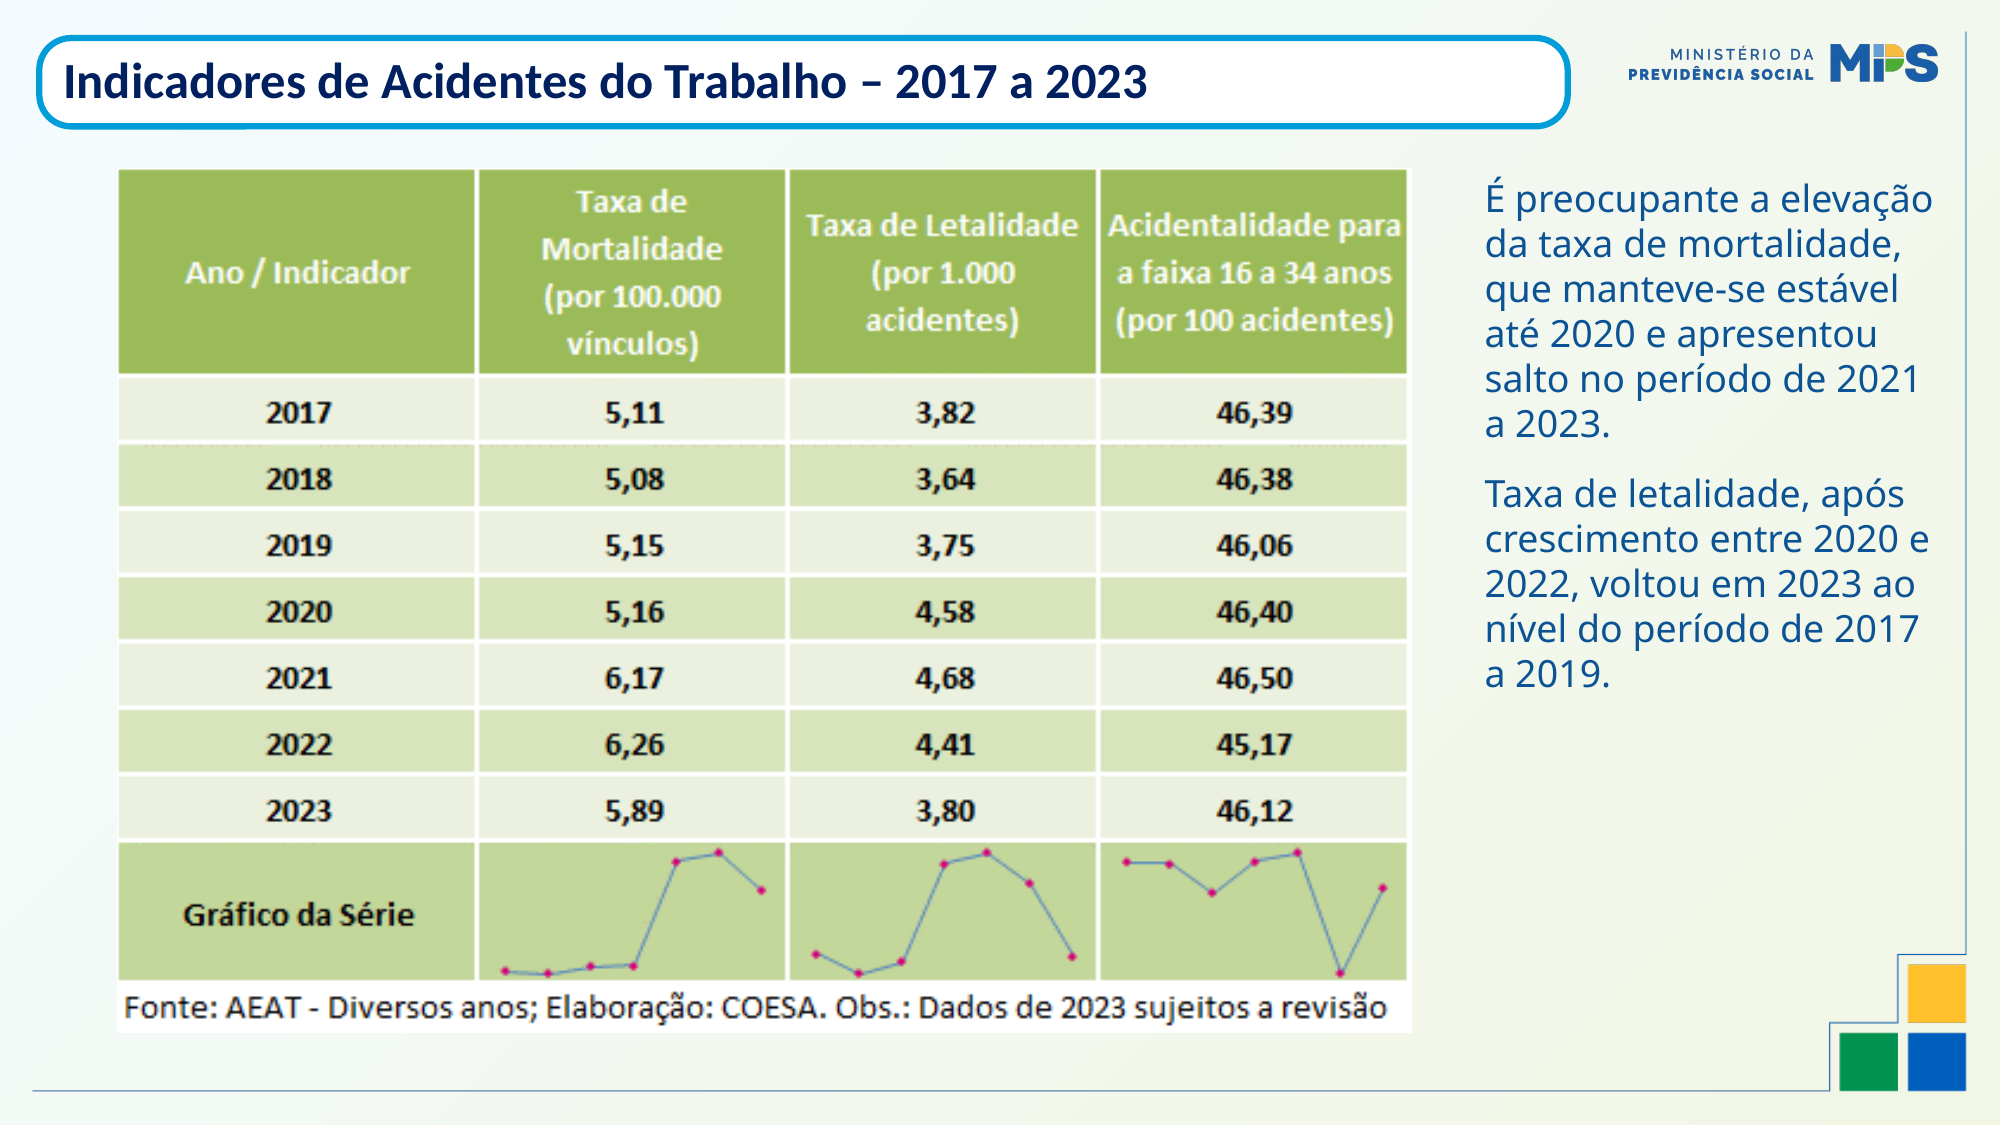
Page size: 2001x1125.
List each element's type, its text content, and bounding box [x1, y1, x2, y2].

text_box É preocupante a elevação da taxa de mortalidade, que manteve-se estável até 2020 e apresentou salto no período de 2021 a 2023. Taxa de letalidade, após crescimento entre 2020 e 2022, voltou em 2023 ao nível do período de 2017 a 2019. [1477, 166, 1948, 717]
picture [0, 0, 2000, 1125]
text_box Indicadores de Acidentes do Trabalho – 2017 a 2023 [37, 35, 1570, 129]
